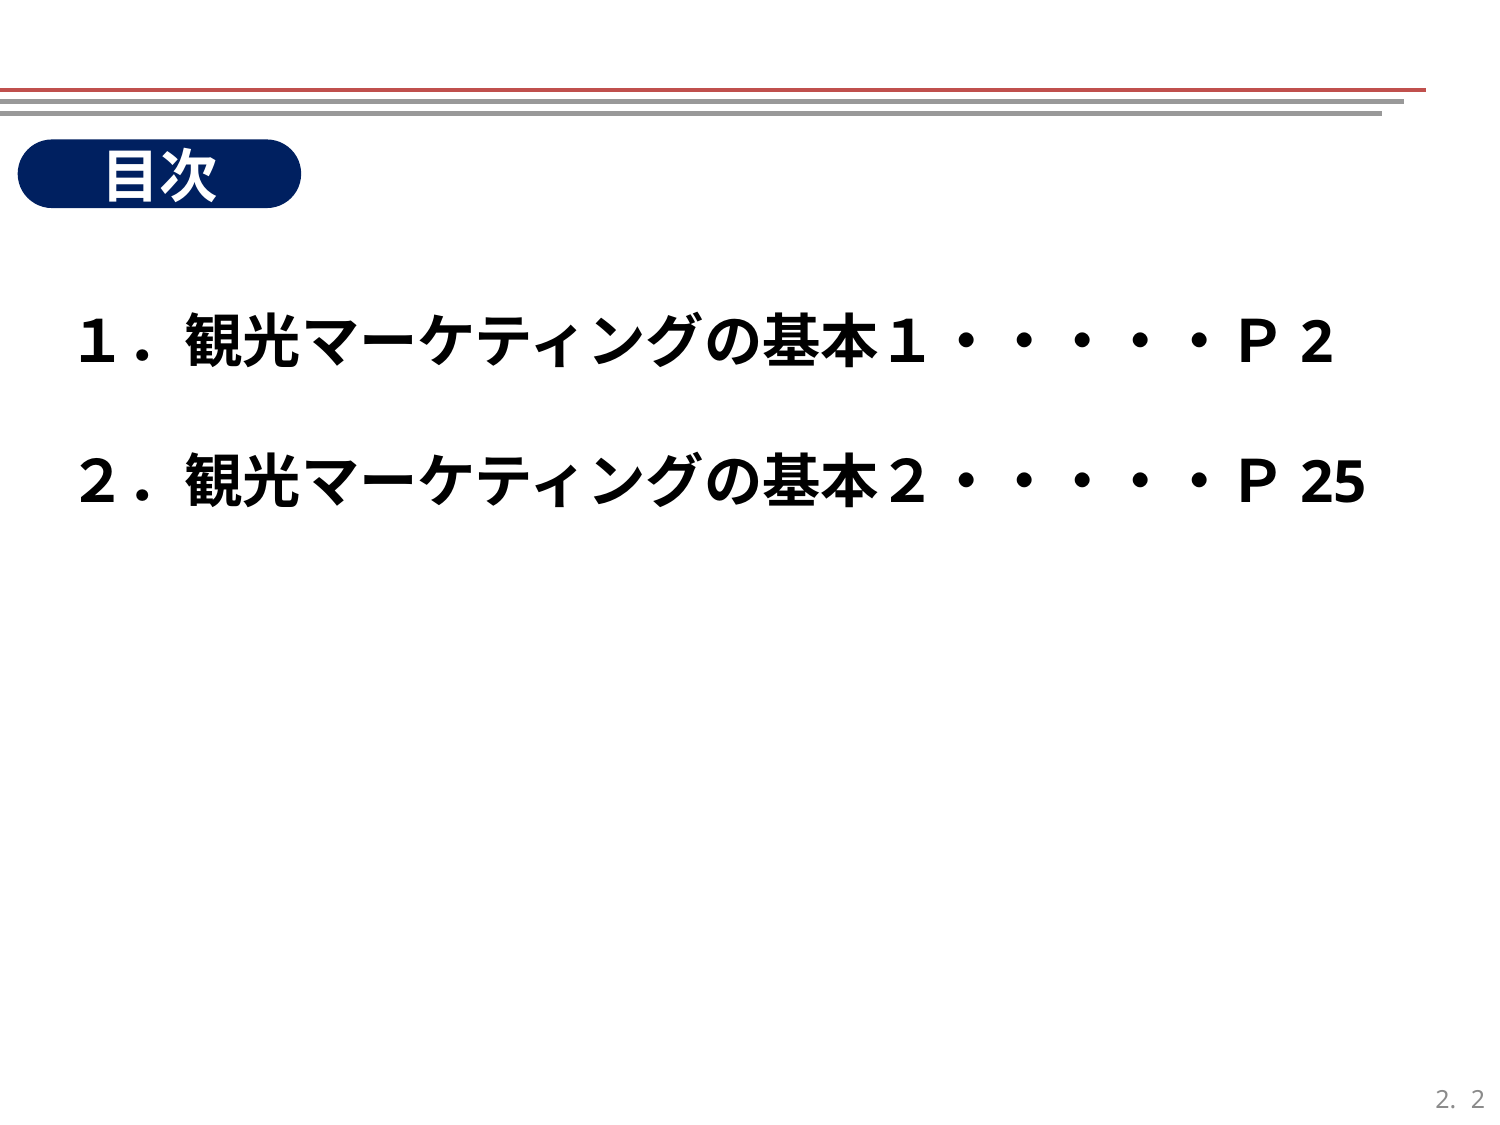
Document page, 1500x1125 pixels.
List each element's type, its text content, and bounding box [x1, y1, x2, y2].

text_box 目次 [15, 137, 304, 211]
text_box １．観光マーケティングの基本１・・・・・Ｐ2 ２．観光マーケティングの基本２・・・・・Ｐ25 [53, 296, 1471, 522]
slide_number 1 [1381, 1065, 1500, 1125]
